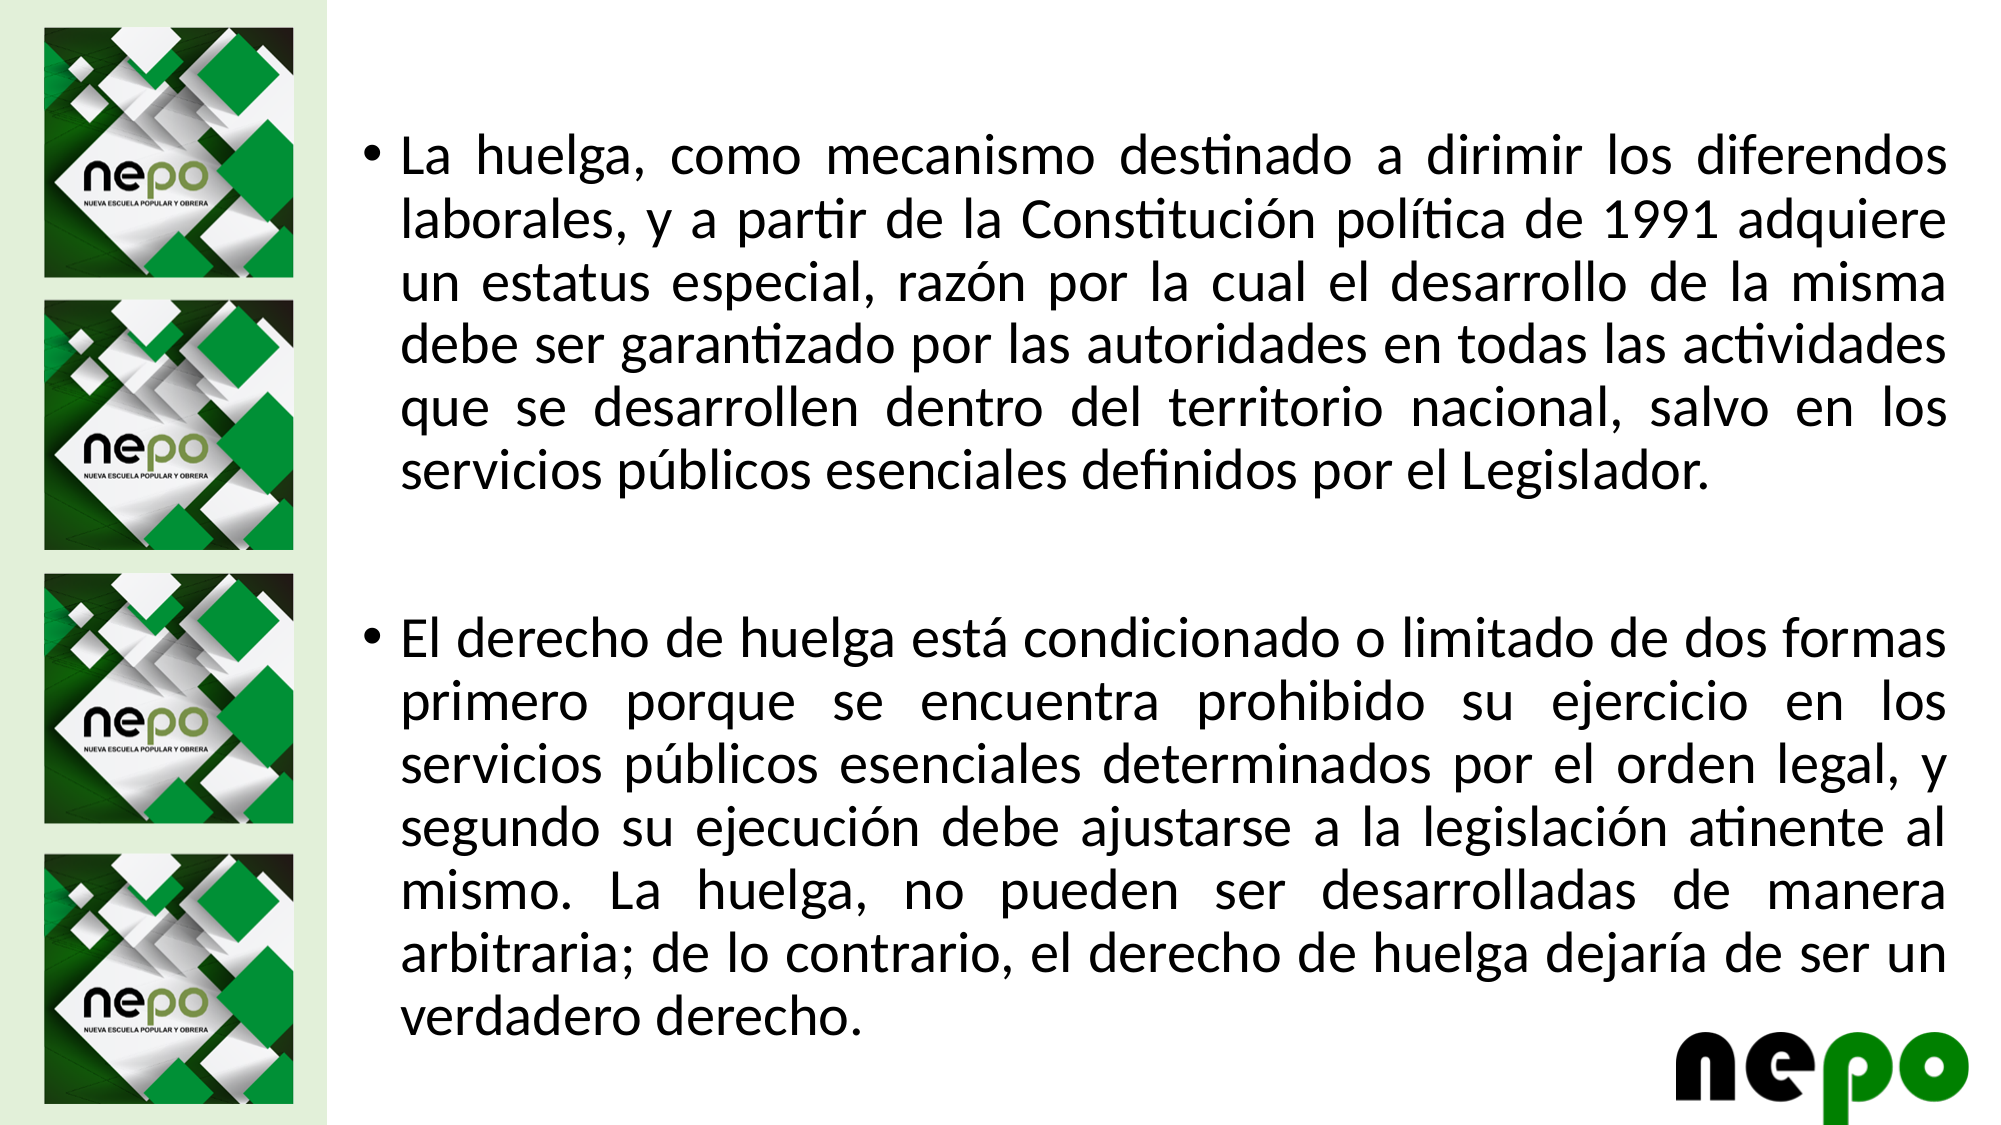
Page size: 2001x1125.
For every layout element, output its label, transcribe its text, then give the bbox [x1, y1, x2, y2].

picture [0, 0, 327, 1125]
picture [1676, 1032, 1969, 1125]
list La huelga, como mecanismo destinado a dirimir los diferendos laborales, y a partir de la Constitución política de 1991 adquiere un estatus especial, razón por la cual el desarrollo de la misma debe ser garantizado por las autoridades en todas las actividades que se desarrollen dentro del territorio nacional, salvo en los servicios públicos esenciales definidos por el Legislador. El derecho de huelga está condicionado o limitado de dos formas primero porque se encuentra prohibido su ejercicio en los servicios públicos esenciales determinados por el orden legal, y segundo su ejecución debe ajustarse a la legislación atinente al mismo. La huelga, no pueden ser desarrolladas de manera arbitraria; de lo contrario, el derecho de huelga dejaría de ser un verdadero derecho. [347, 117, 1964, 1014]
